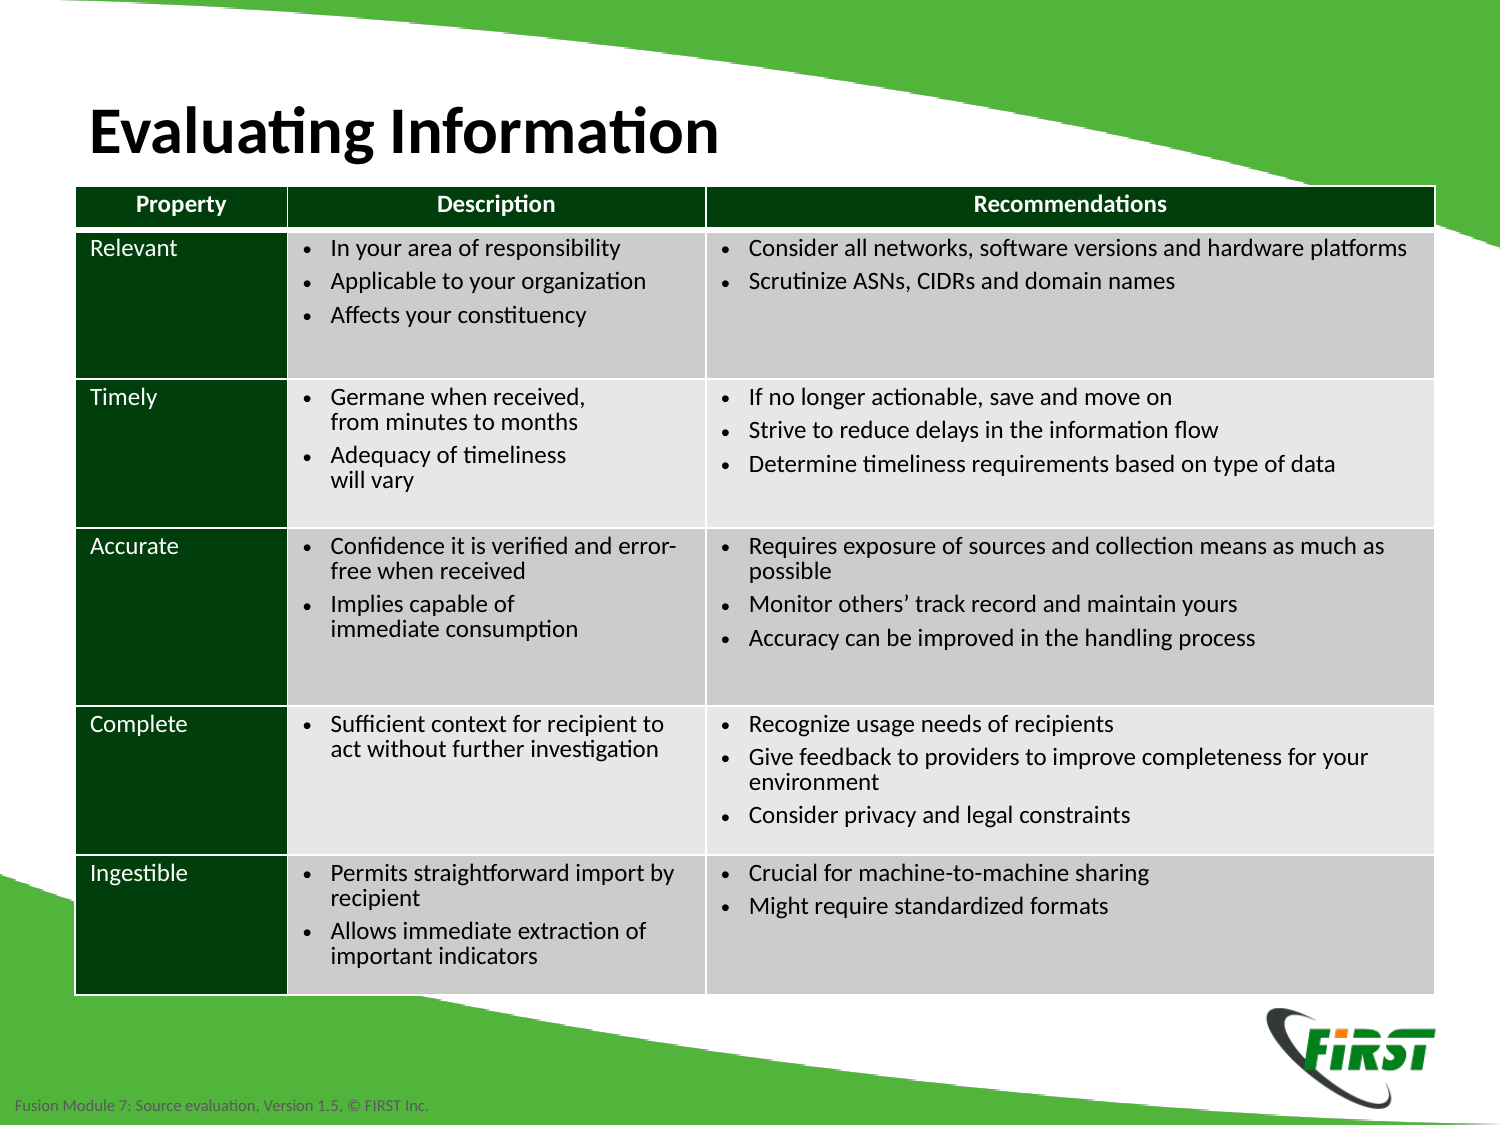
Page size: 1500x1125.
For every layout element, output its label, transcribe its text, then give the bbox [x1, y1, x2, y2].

table_cell Confidence it is verified and error-free when received Implies capable of immediate consumption [288, 529, 705, 705]
table_cell Ingestible [76, 856, 287, 994]
table_cell Consider all networks, software versions and hardware platforms Scrutinize ASNs, CIDRs and domain names [707, 233, 1434, 378]
table_cell Relevant [76, 233, 287, 378]
table_cell Recognize usage needs of recipients Give feedback to providers to improve completeness for your environment Consider privacy and legal constraints [707, 707, 1434, 854]
picture [0, 0, 1500, 1125]
table_cell Crucial for machine-to-machine sharing Might require standardized formats [707, 856, 1434, 994]
table_cell In your area of responsibility Applicable to your organization Affects your constituency [288, 233, 705, 378]
table_cell Accurate [76, 529, 287, 705]
table_cell Requires exposure of sources and collection means as much as possible Monitor others’ track record and maintain yours Accuracy can be improved in the handling process [707, 529, 1434, 705]
table_cell Timely [76, 380, 287, 527]
table_header Property [76, 187, 287, 227]
table_header Recommendations [707, 187, 1434, 227]
table_cell Permits straightforward import by recipient Allows immediate extraction of important indicators [288, 856, 705, 994]
text_box Evaluating Information [74, 59, 1436, 185]
table_cell If no longer actionable, save and move on Strive to reduce delays in the information flow Determine timeliness requirements based on type of data [707, 380, 1434, 527]
table_cell Germane when received, from minutes to months Adequacy of timeliness will vary [288, 380, 705, 527]
table_cell Complete [76, 707, 287, 854]
table_header Description [288, 187, 705, 227]
table_cell Sufficient context for recipient to act without further investigation [288, 707, 705, 854]
